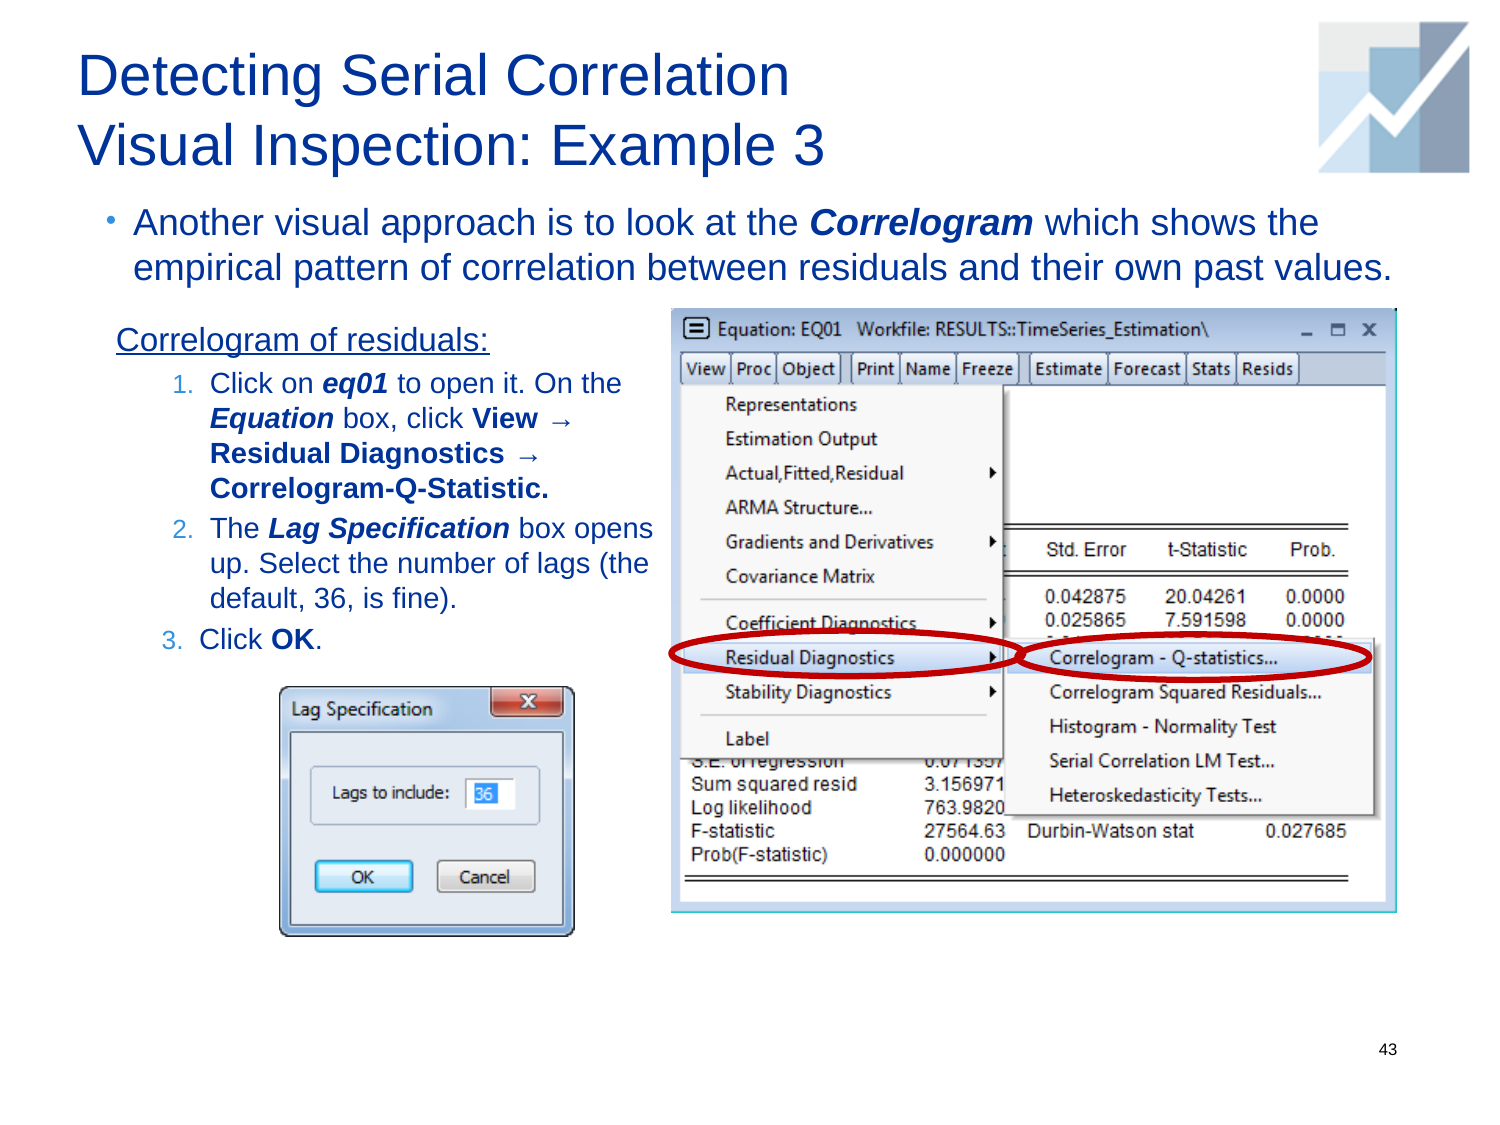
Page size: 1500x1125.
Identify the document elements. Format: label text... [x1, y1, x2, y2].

picture [1300, 11, 1479, 181]
text_box Another visual approach is to look at the Correlogram which shows the empirical pattern of correlation between residuals and their own past values. [90, 190, 1418, 304]
picture [279, 686, 576, 938]
picture [671, 308, 1397, 914]
title Detecting Serial Correlation Visual Inspection: Example 3 [62, 0, 1297, 185]
slide_number 43 [1262, 1015, 1413, 1067]
text_box Correlogram of residuals: Click on eq01 to open it. On the Equation box, click View → Residual Diagnostics → Correlogram-Q-Statistic. The Lag Specification box opens up. Select the number of lags (the default, 36, is fine). Click OK. [72, 264, 688, 1079]
